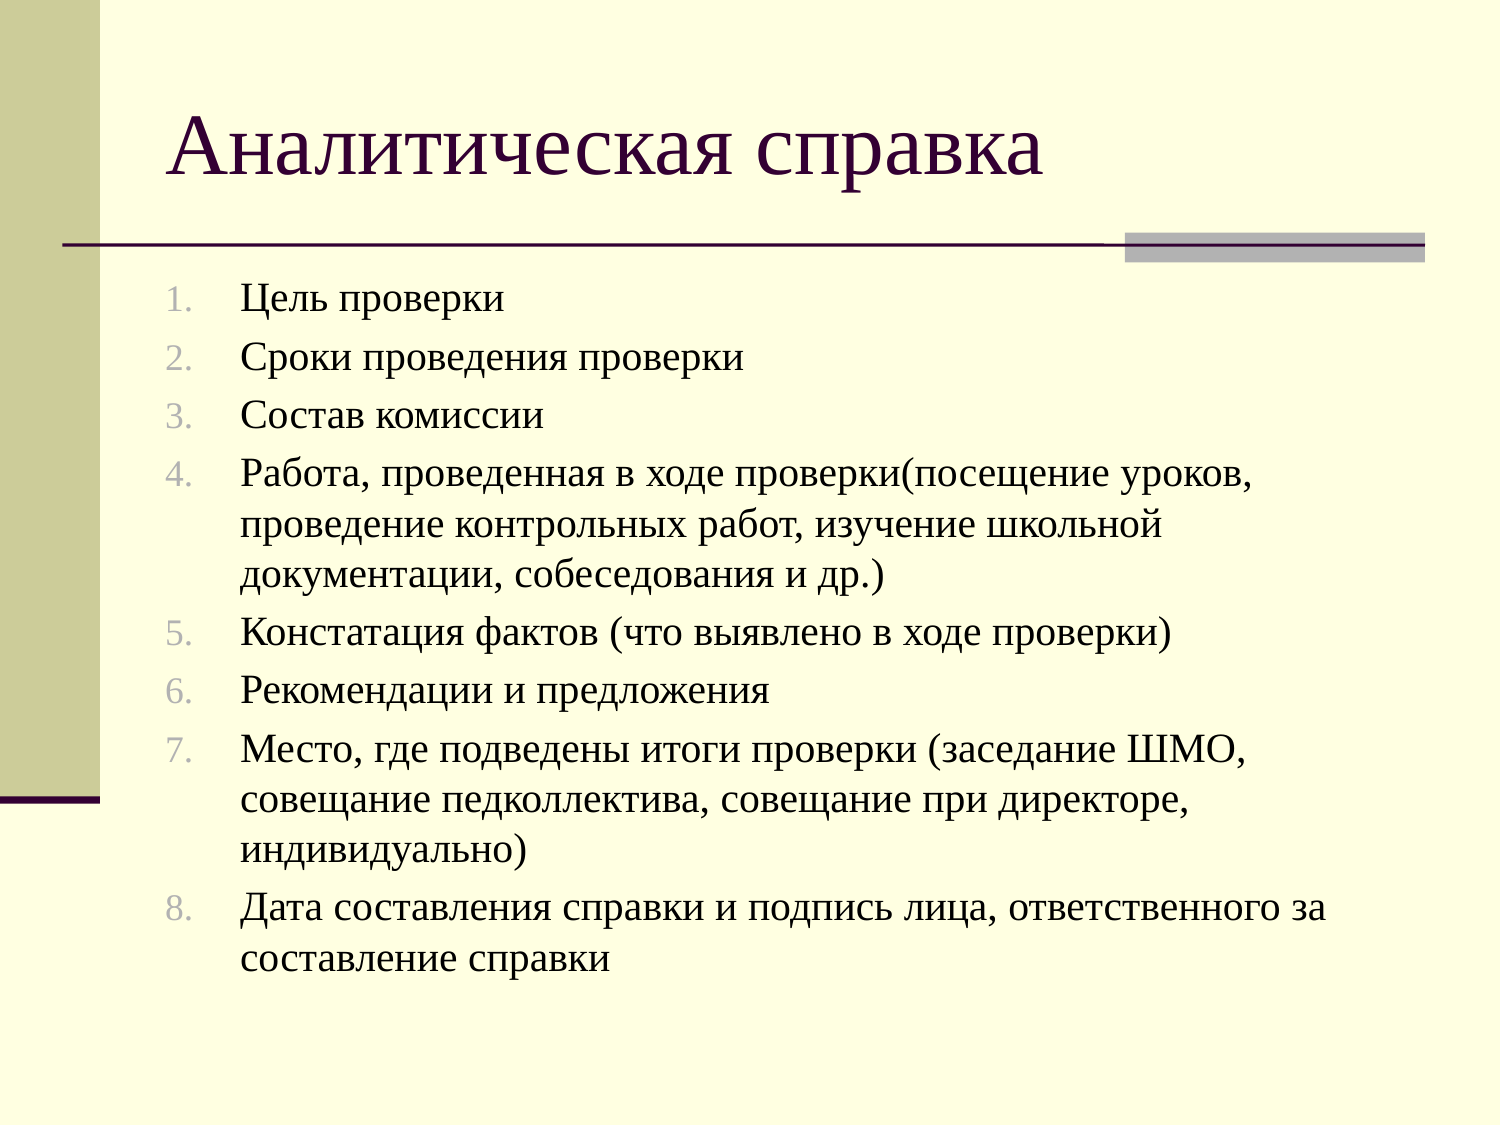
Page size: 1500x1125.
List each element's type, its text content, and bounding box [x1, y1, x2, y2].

title Аналитическая справка [150, 45, 1425, 234]
list Цель проверки Сроки проведения проверки Состав комиссии Работа, проведенная в ходе проверки(посещение уроков, проведение контрольных работ, изучение школьной документации, собеседования и др.) Констатация фактов (что выявлено в ходе проверки) Рекомендации и предложения Место, где подведены итоги проверки (заседание ШМО, совещание педколлектива, совещание при директоре, индивидуально) Дата составления справки и подпись лица, ответственного за составление справки [150, 262, 1425, 1006]
